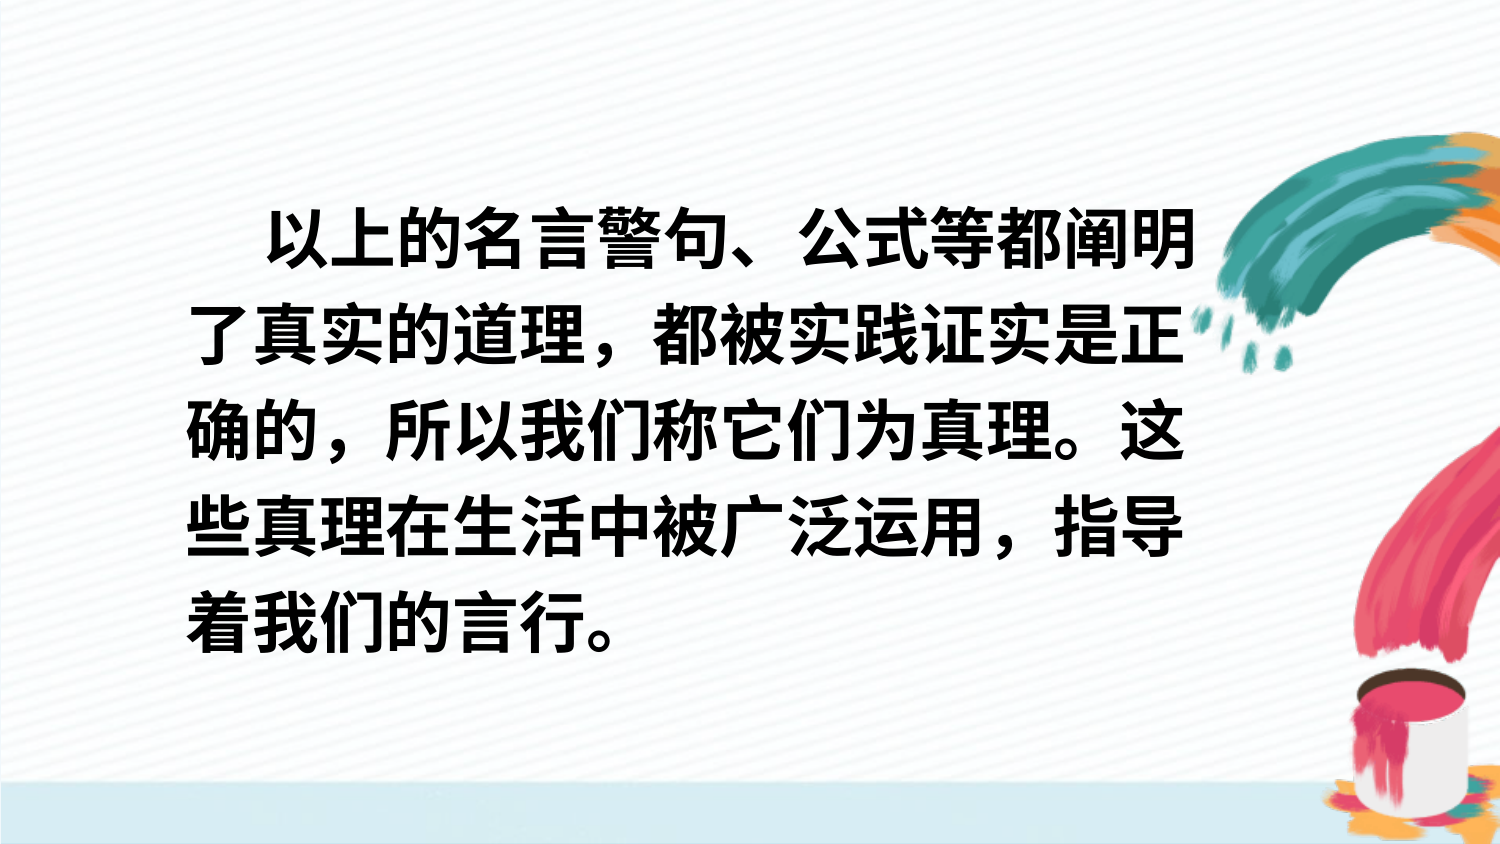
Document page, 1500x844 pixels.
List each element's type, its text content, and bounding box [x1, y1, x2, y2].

picture [1180, 87, 1500, 844]
text_box 以上的名言警句、公式等都阐明了真实的道理，都被实践证实是正确的，所以我们称它们为真理。这些真理在生活中被广泛运用，指导着我们的言行。 [171, 173, 1258, 668]
